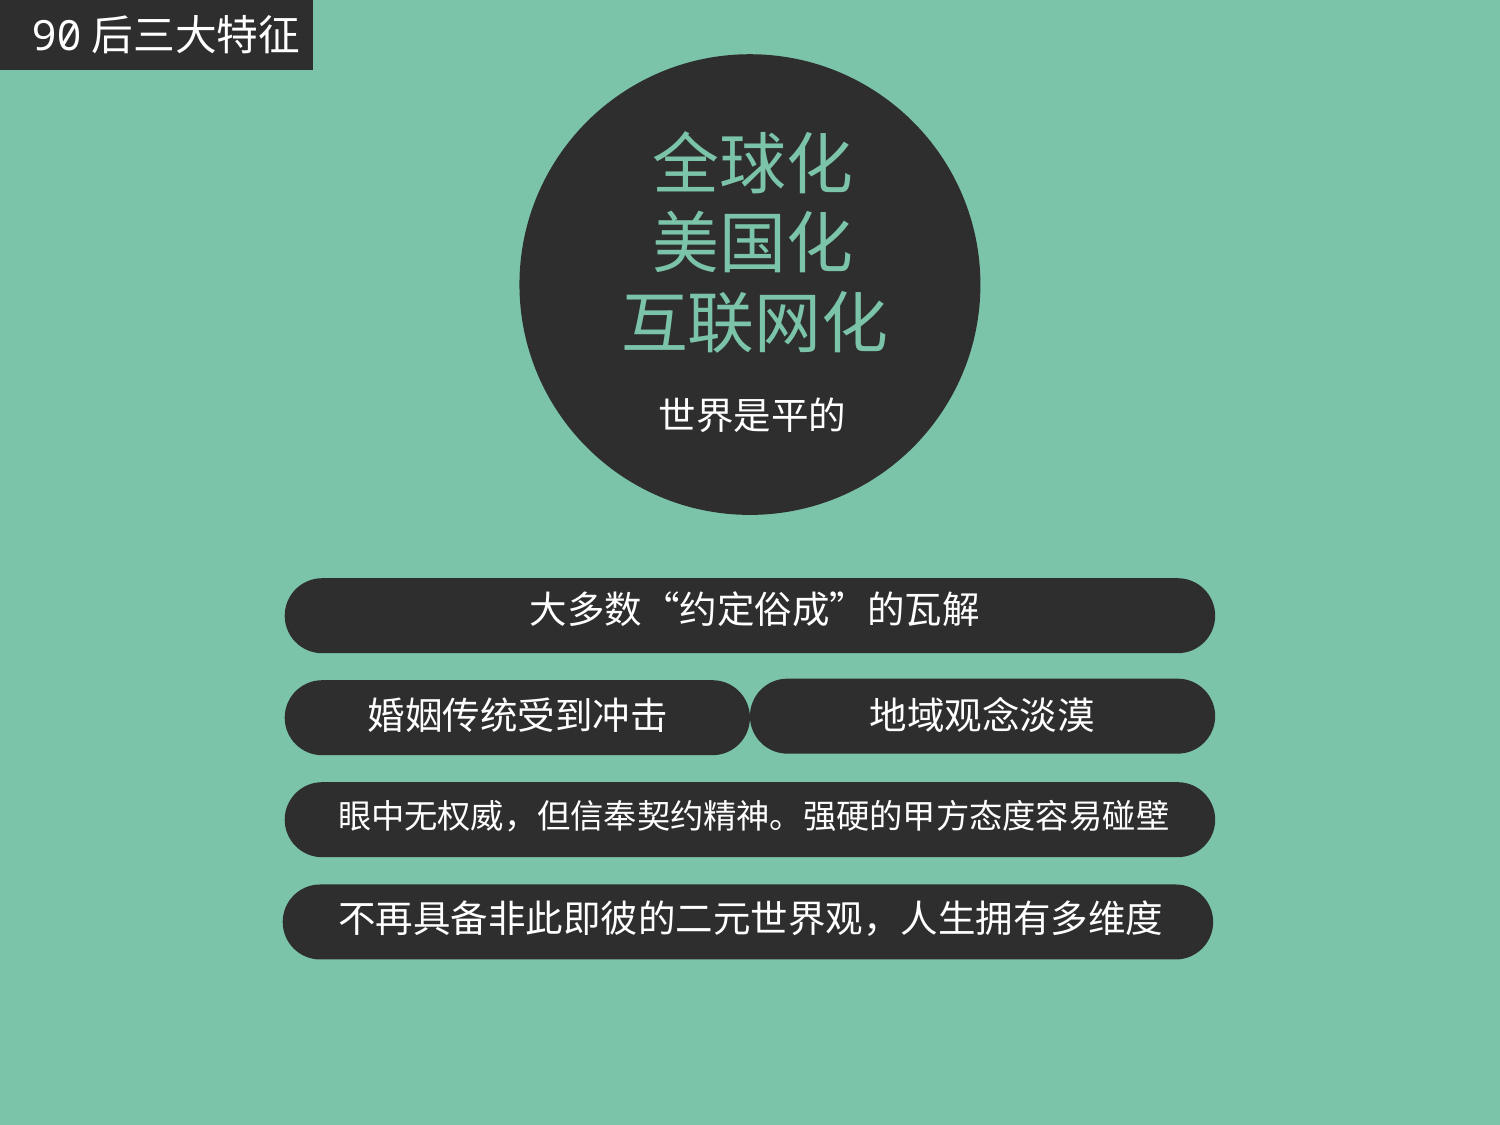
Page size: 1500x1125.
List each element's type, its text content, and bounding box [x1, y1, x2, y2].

text_box 眼中无权威，但信奉契约精神。强硬的甲方态度容易碰壁 不再具备非此即彼的二元世界观，人生拥有多维度 [338, 804, 1170, 947]
text_box [290, 576, 1218, 656]
text_box 地域观念淡漠 [869, 699, 1095, 745]
text_box [0, 0, 315, 72]
text_box 婚姻传统受到冲击 [367, 699, 669, 745]
text_box [282, 678, 750, 758]
text_box [0, 0, 1500, 1125]
text_box 90后三大特征 全球化 美国化 互联网化 世界是平的 大多数“约定俗成”的瓦解 [31, 16, 980, 639]
text_box [282, 780, 1218, 860]
text_box [280, 882, 1216, 962]
text_box [747, 676, 1218, 756]
